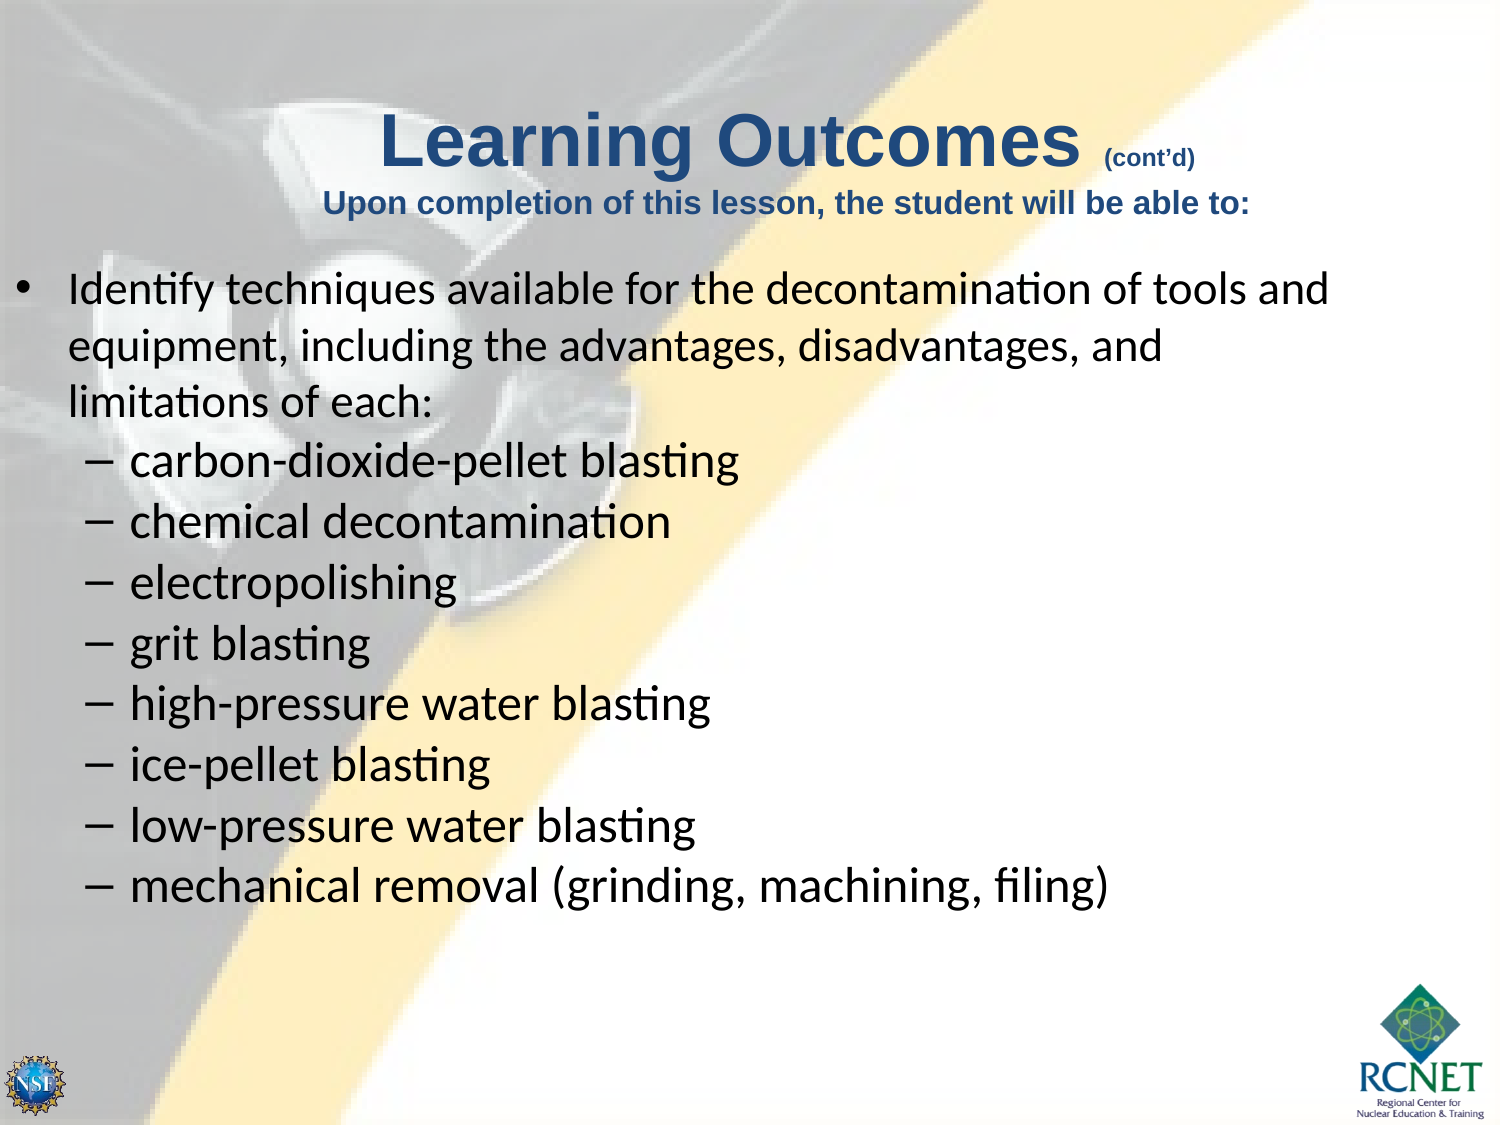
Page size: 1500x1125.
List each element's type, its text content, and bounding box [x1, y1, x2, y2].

picture [1332, 977, 1500, 1125]
list Identify techniques available for the decontamination of tools and equipment, including the advantages, disadvantages, and limitations of each: carbon-dioxide-pellet blasting chemical decontamination electropolishing grit blasting high-pressure water blasting ice-pellet blasting low-pressure water blasting mechanical removal (grinding, machining, filing) [0, 249, 1350, 988]
picture [0, 1056, 75, 1116]
text_box Learning Outcomes (cont’d) Upon completion of this lesson, the student will be able to: [200, 62, 1375, 250]
